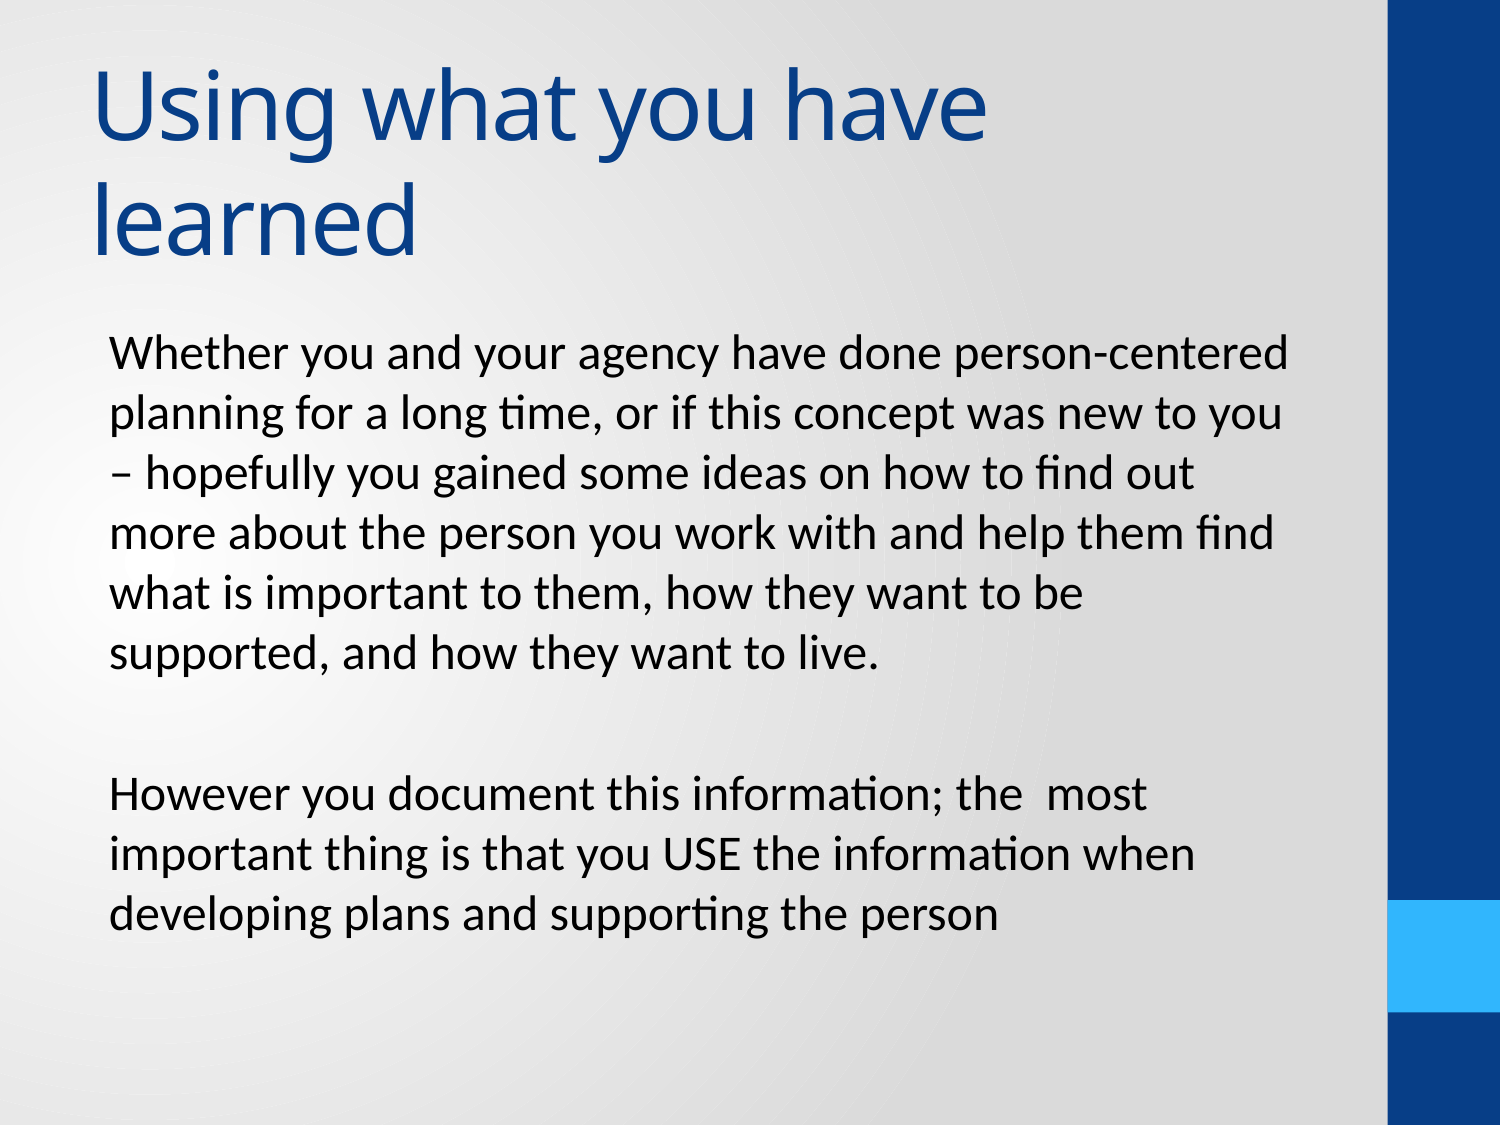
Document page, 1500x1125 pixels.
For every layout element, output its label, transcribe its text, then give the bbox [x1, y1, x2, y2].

title Using what you have learned [75, 45, 1325, 275]
list Whether you and your agency have done person-centered planning for a long time, or if this concept was new to you – hopefully you gained some ideas on how to find out more about the person you work with and help them find what is important to them, how they want to be supported, and how they want to live. However you document this information; the most important thing is that you USE the information when developing plans and supporting the person [75, 312, 1325, 1050]
